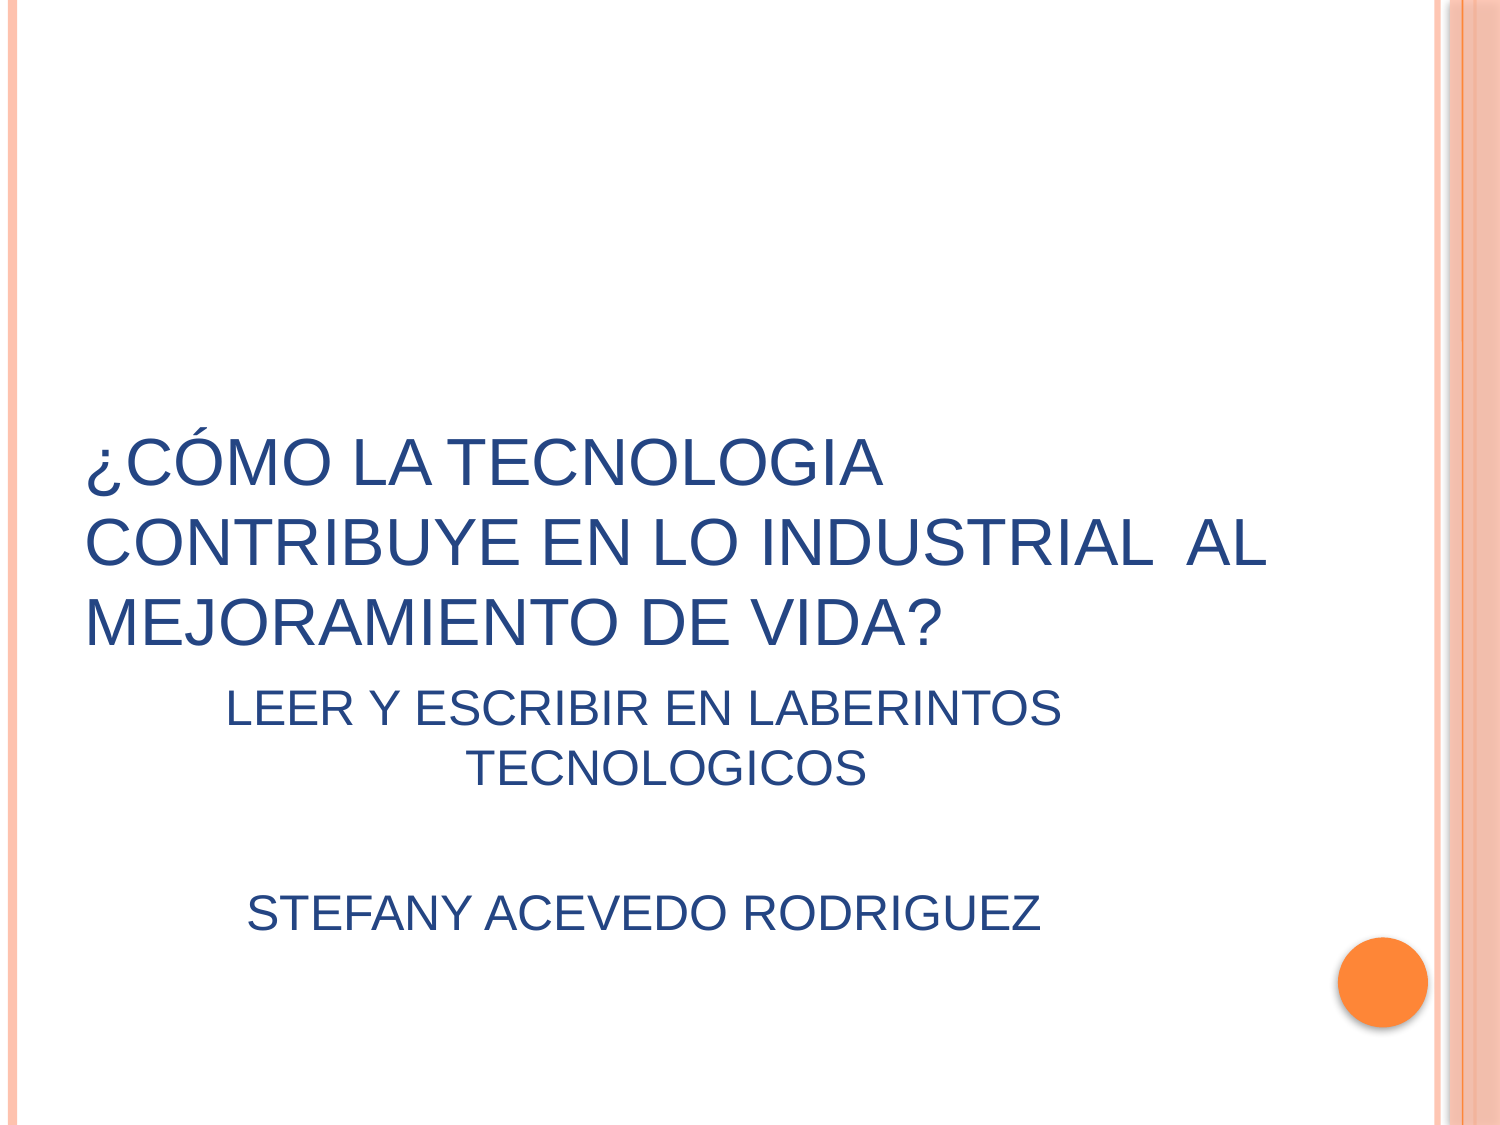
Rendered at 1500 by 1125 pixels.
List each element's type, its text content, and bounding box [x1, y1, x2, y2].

list LEER Y ESCRIBIR EN LABERINTOS TECNOLOGICOS STEFANY ACEVEDO RODRIGUEZ [140, 667, 1149, 1008]
title ¿CÓMO LA TECNOLOGIA CONTRIBUYE EN LO INDUSTRIAL AL MEJORAMIENTO DE VIDA? [70, 58, 1296, 727]
